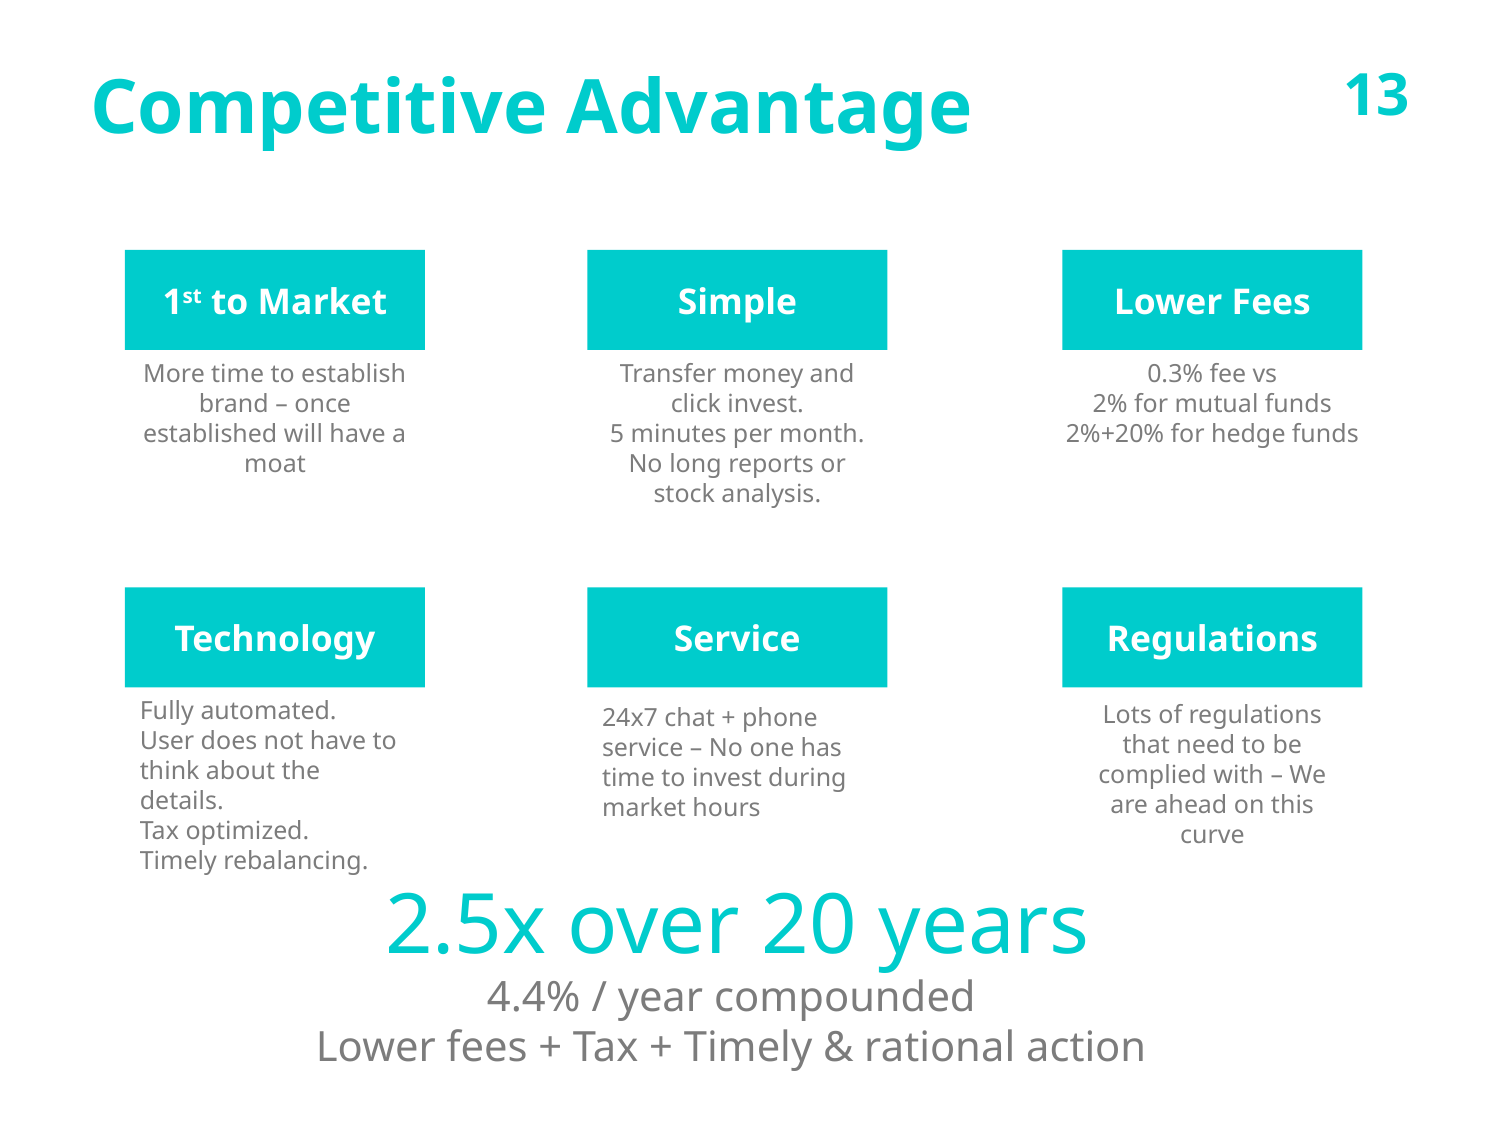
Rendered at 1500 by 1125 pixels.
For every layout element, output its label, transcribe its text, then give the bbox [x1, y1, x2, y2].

text_box Technology [123, 585, 427, 689]
text_box Transfer money and click invest. 5 minutes per month. No long reports or stock analysis. [587, 350, 888, 515]
title Competitive Advantage [75, 45, 1025, 163]
text_box Fully automated. User does not have to think about the details. Tax optimized. Timely rebalancing. [124, 687, 425, 882]
text_box 1st to Market [123, 248, 427, 352]
slide_number 13 [1312, 50, 1425, 138]
text_box Regulations [1060, 585, 1364, 689]
text_box Simple [585, 248, 889, 352]
text_box 0.3% fee vs 2% for mutual funds 2%+20% for hedge funds [1050, 350, 1375, 455]
text_box Lower Fees [1060, 248, 1364, 350]
text_box Service [585, 585, 889, 689]
text_box 4.4% / year compounded Lower fees + Tax + Timely & rational action [262, 962, 1200, 1078]
text_box 2.5x over 20 years [275, 862, 1200, 962]
text_box More time to establish brand – once established will have a moat [124, 349, 425, 485]
text_box Lots of regulations that need to be complied with – We are ahead on this curve [1062, 691, 1363, 856]
text_box 24x7 chat + phone service – No one has time to invest during market hours [587, 693, 888, 829]
